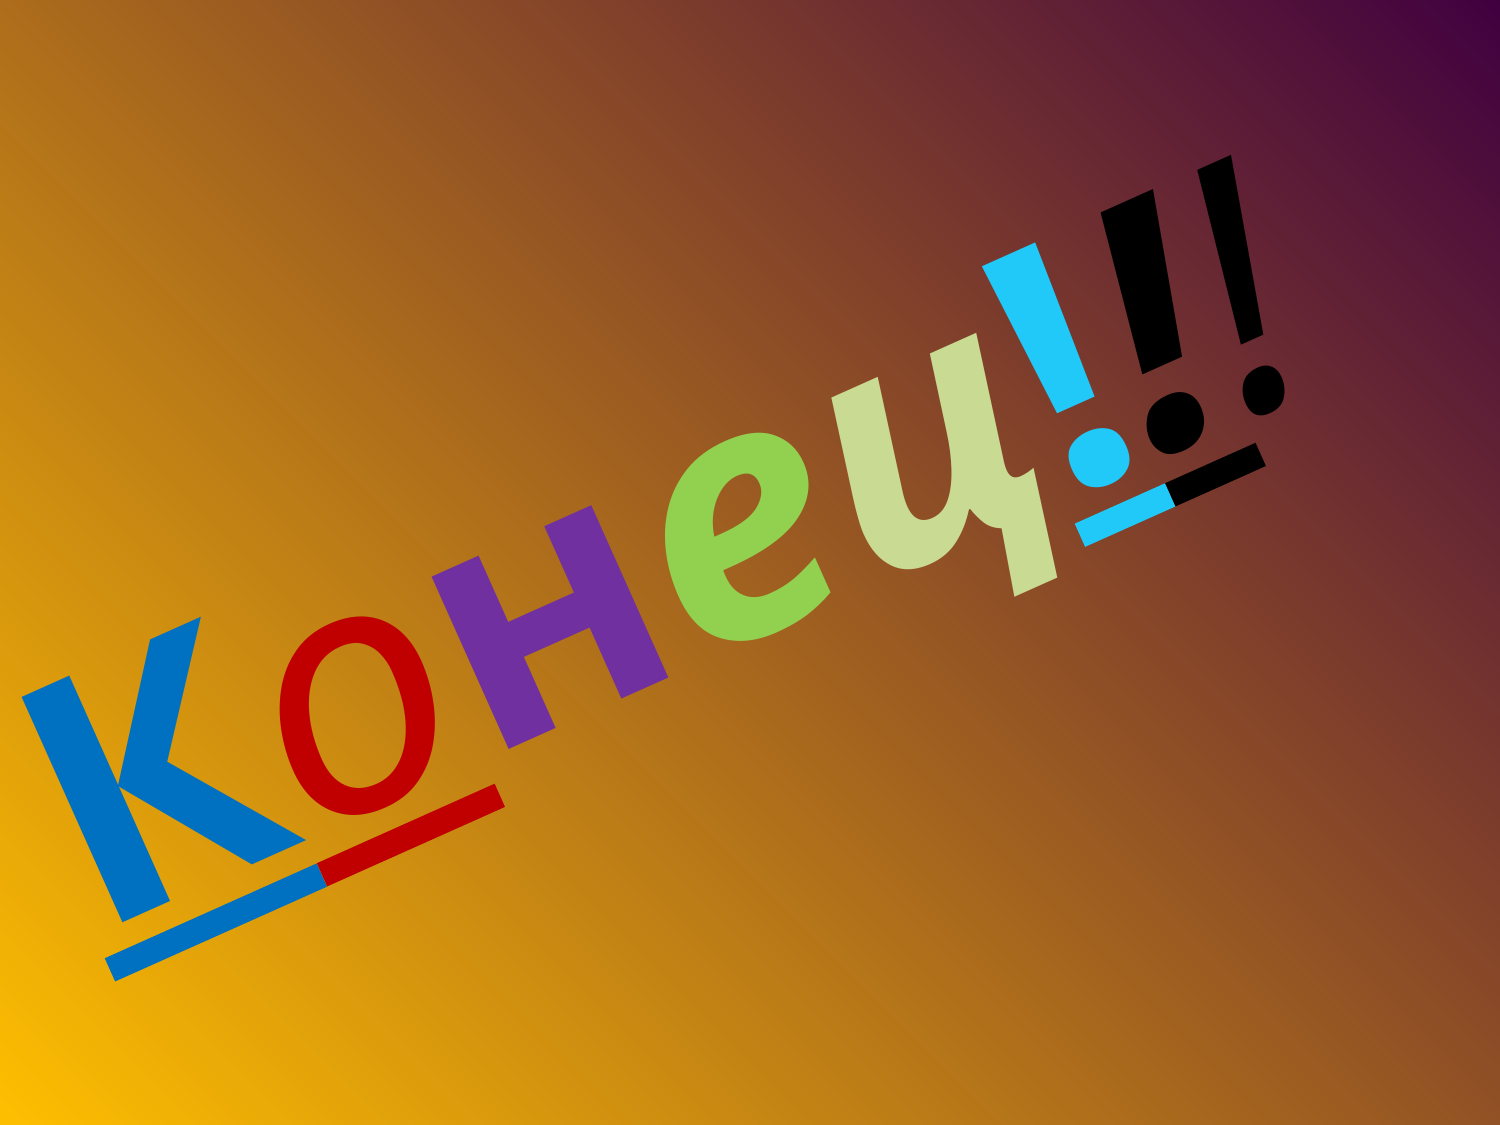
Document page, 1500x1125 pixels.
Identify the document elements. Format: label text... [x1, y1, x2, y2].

title Конец!!! [0, 0, 1500, 1125]
